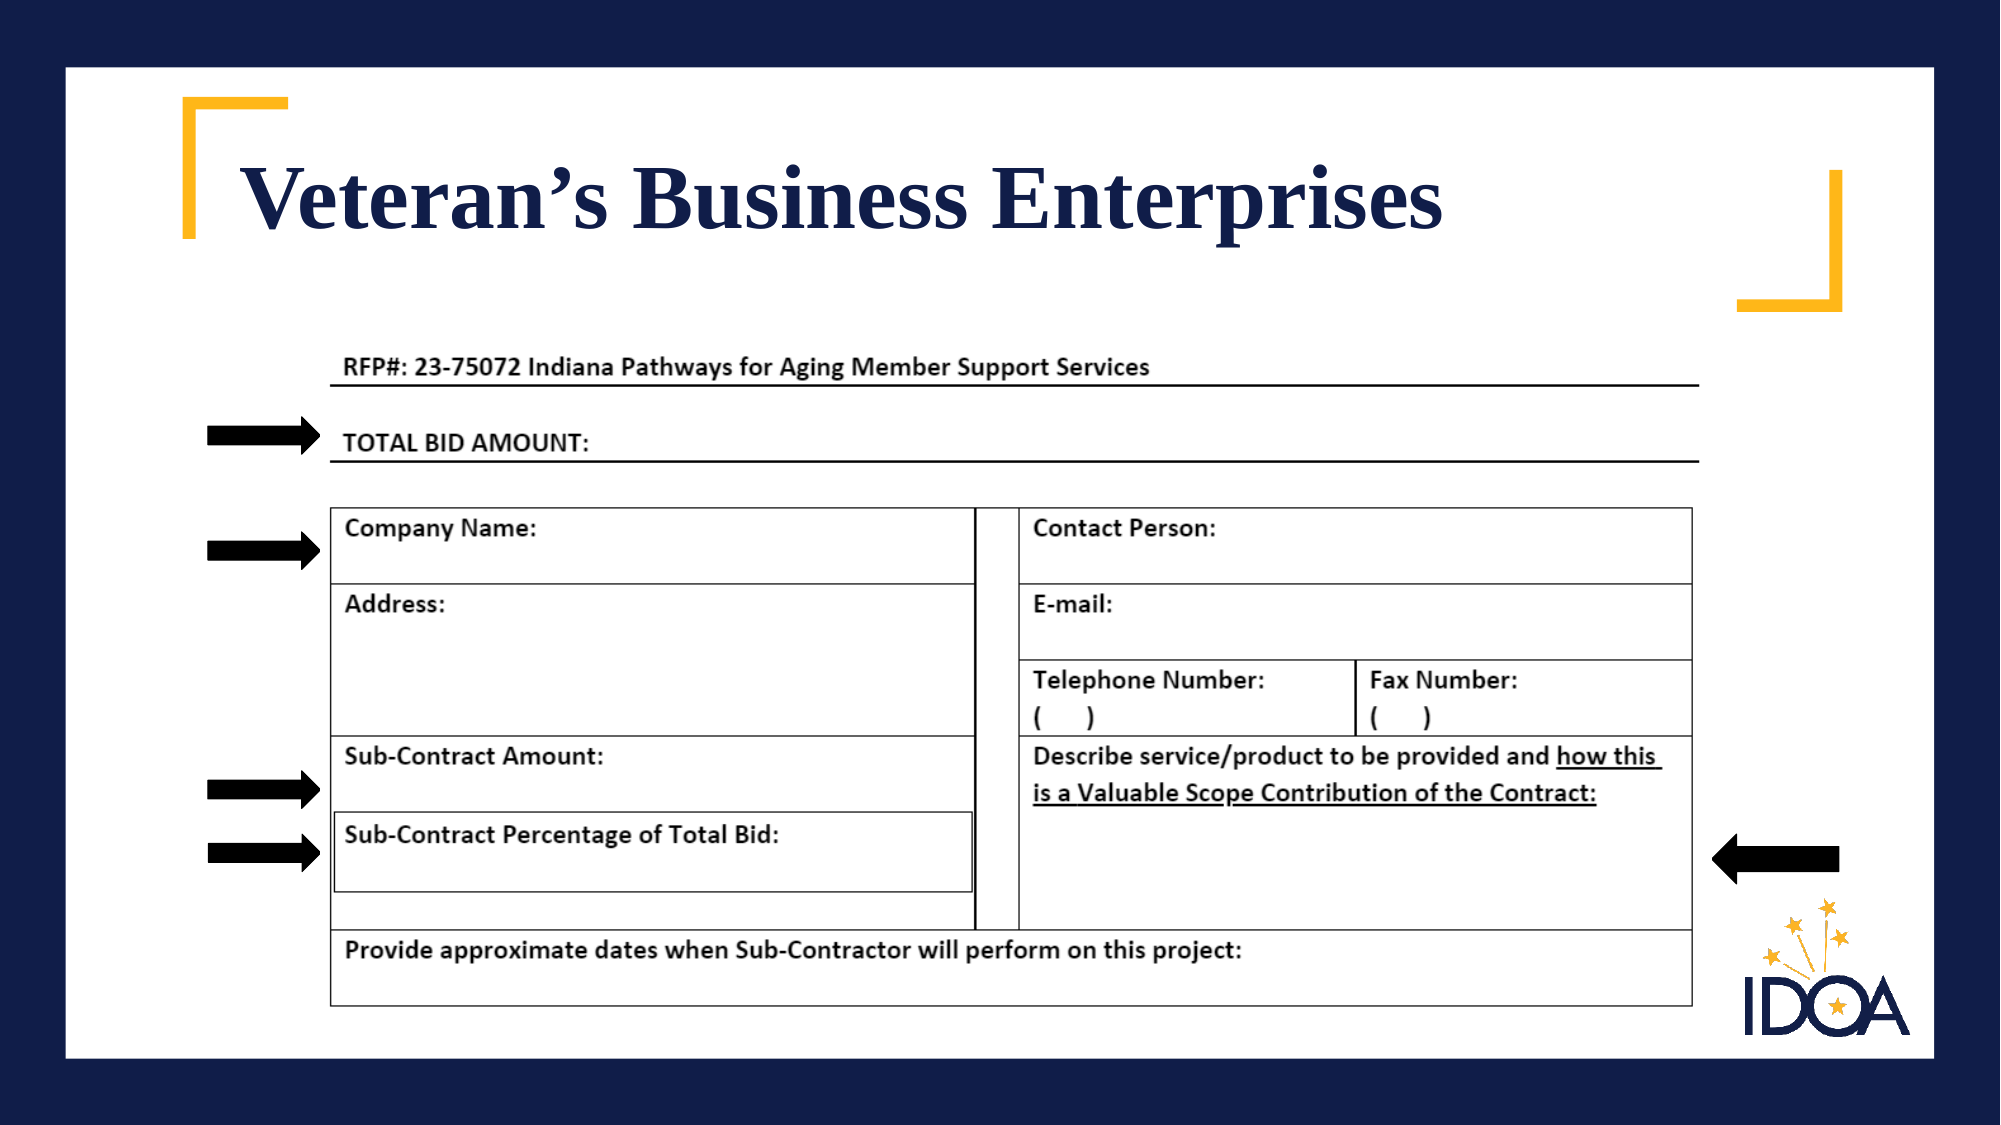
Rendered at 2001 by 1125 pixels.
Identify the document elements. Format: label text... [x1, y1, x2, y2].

text_box [207, 833, 320, 873]
text_box [1712, 833, 1840, 885]
picture [320, 335, 1959, 1114]
text_box [207, 416, 320, 455]
text_box [207, 531, 320, 570]
title Veteran’s Business Enterprises [225, 142, 1800, 279]
text_box [207, 770, 320, 809]
